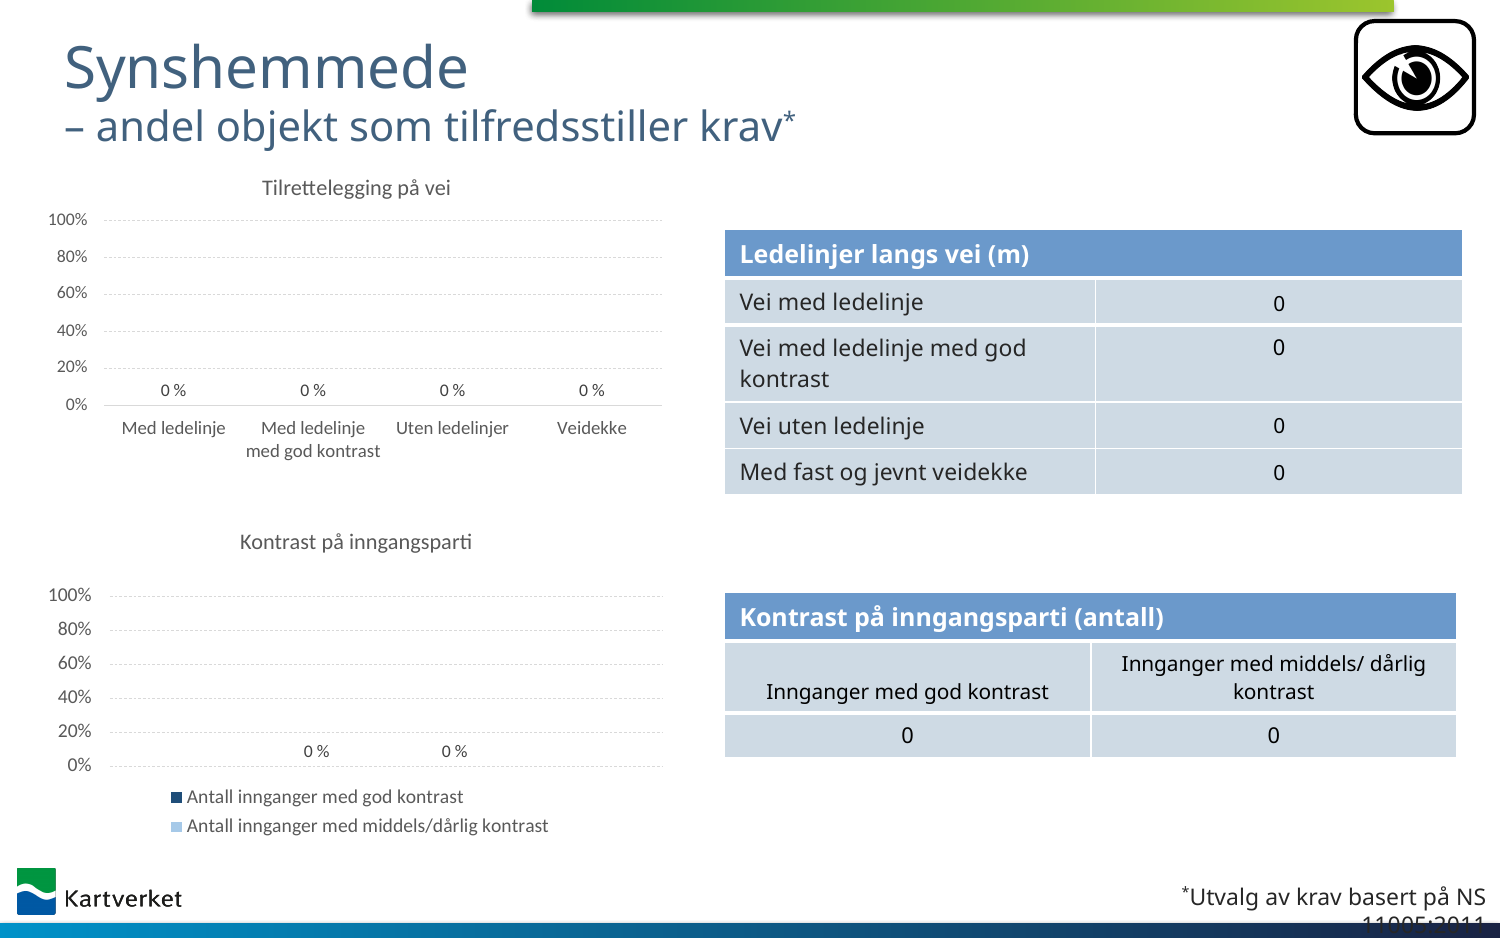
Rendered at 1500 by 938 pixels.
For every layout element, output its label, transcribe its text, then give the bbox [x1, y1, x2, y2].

table_cell Vei uten ledelinje [725, 403, 1095, 448]
table_cell Vei med ledelinje med god kontrast [725, 327, 1095, 401]
table_header Kontrast på inngangsparti (antall) [725, 593, 1456, 639]
text_box Synshemmede – andel objekt som tilfredsstiller krav* [49, 24, 1431, 158]
table_cell Med fast og jevnt veidekke [725, 449, 1095, 494]
picture [41, 166, 673, 492]
table_cell 0 [1096, 449, 1462, 494]
table_cell Innganger med middels/ dårlig kontrast [1092, 643, 1456, 711]
table_cell 0 [1096, 327, 1462, 401]
table_cell 0 [1092, 715, 1456, 757]
table_cell 0 [1096, 280, 1462, 323]
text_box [1355, 20, 1475, 134]
table_cell 0 [1096, 403, 1462, 448]
table_cell Innganger med god kontrast [725, 643, 1090, 711]
picture [41, 520, 673, 846]
text_box *Utvalg av krav basert på NS 11005:2011 [1068, 873, 1500, 938]
table_header Ledelinjer langs vei (m) [725, 230, 1462, 276]
table_cell 0 [725, 715, 1090, 757]
table_cell Vei med ledelinje [725, 280, 1095, 323]
